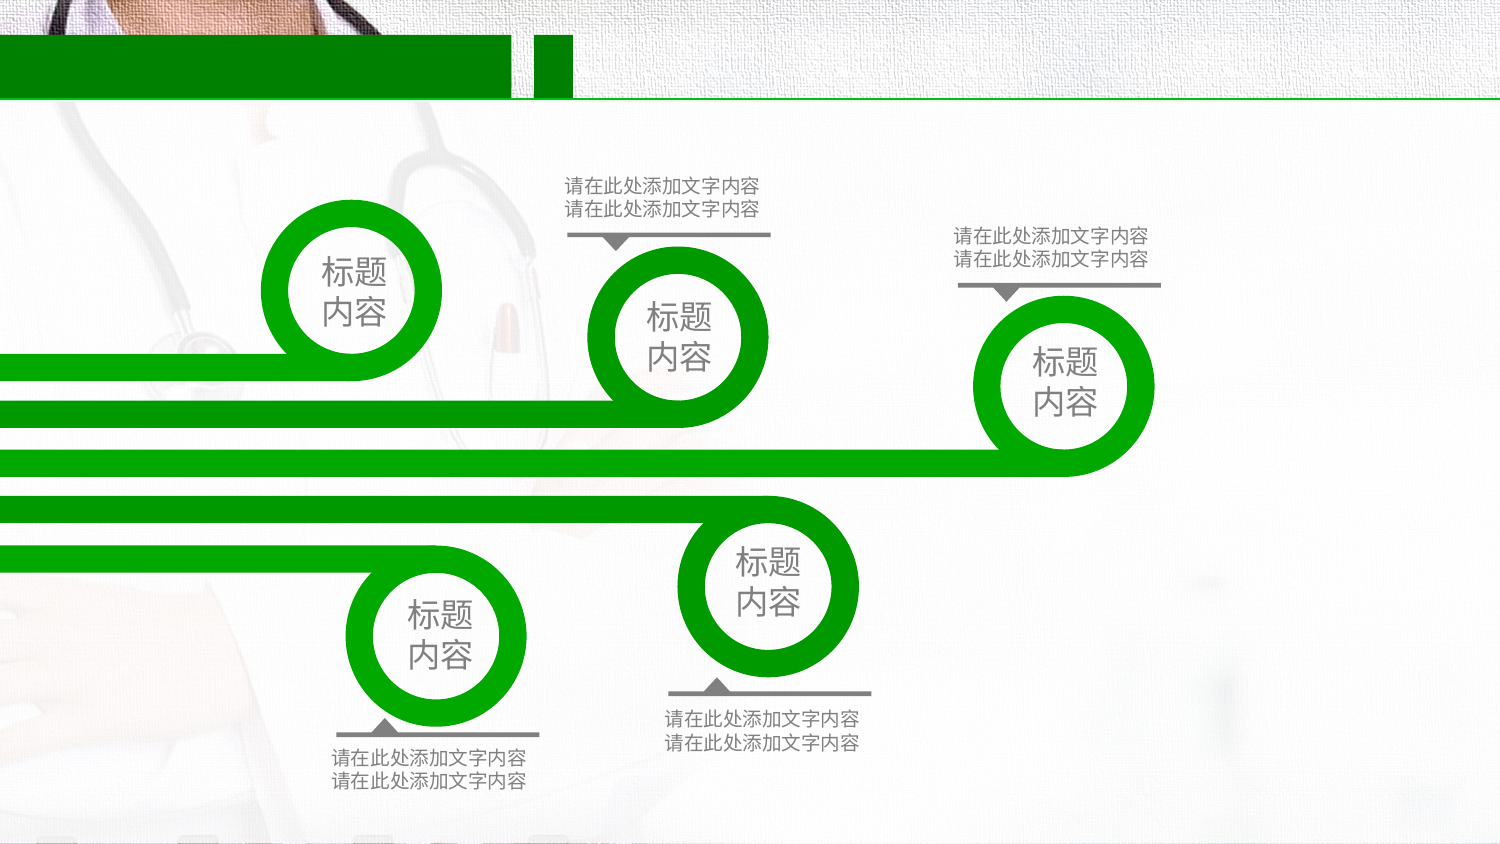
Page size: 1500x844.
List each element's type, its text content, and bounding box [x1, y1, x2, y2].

text_box 请在此处添加文字内容请在此处添加文字内容 [316, 738, 550, 800]
text_box [0, 449, 967, 477]
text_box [972, 295, 1155, 478]
text_box [567, 232, 771, 244]
text_box 请在此处添加文字内容请在此处添加文字内容 [650, 699, 884, 762]
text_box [677, 495, 860, 678]
text_box [0, 495, 676, 523]
picture [0, 0, 1500, 98]
text_box [0, 545, 343, 573]
text_box [957, 282, 1161, 294]
text_box [336, 732, 540, 738]
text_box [345, 545, 527, 727]
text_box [260, 199, 443, 382]
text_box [587, 246, 769, 429]
text_box 请在此处添加文字内容请在此处添加文字内容 [939, 216, 1173, 278]
text_box [0, 400, 582, 428]
text_box 请在此处添加文字内容请在此处添加文字内容 [550, 166, 784, 229]
text_box [0, 353, 255, 382]
text_box [668, 685, 872, 697]
